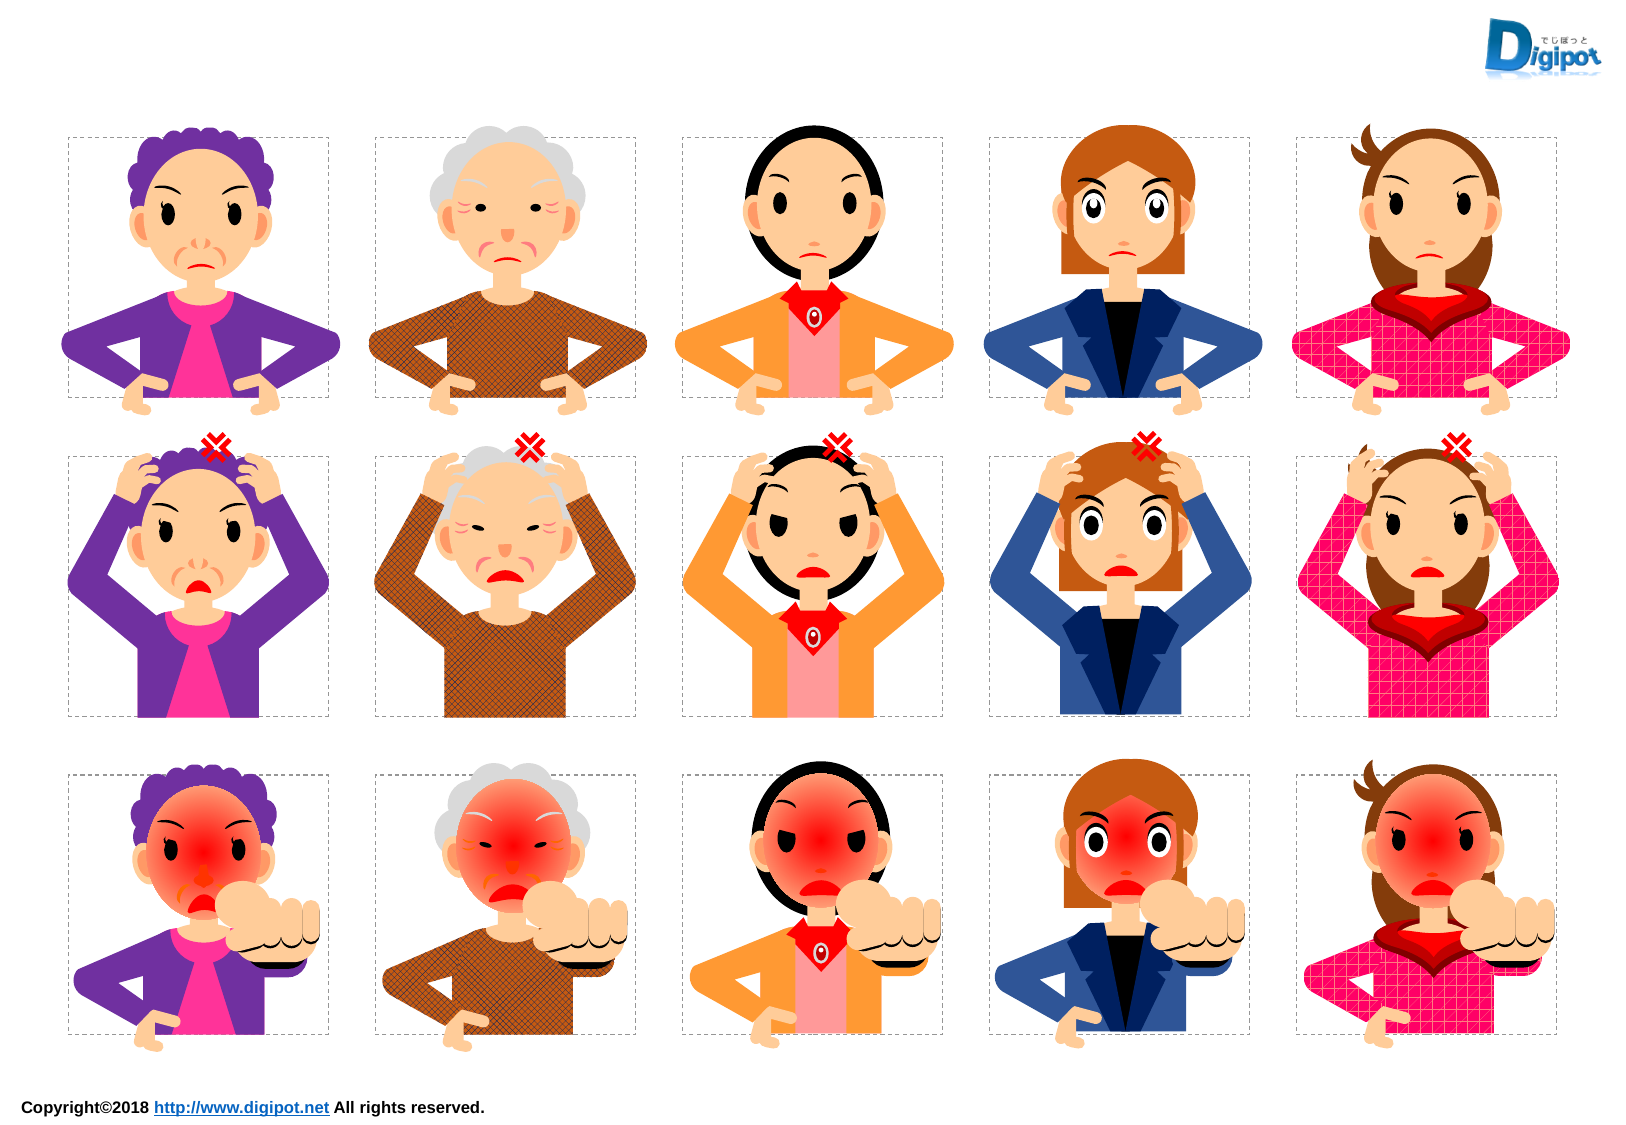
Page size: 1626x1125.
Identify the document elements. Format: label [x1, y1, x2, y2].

text_box [373, 125, 643, 416]
text_box [679, 125, 949, 416]
text_box [1306, 432, 1550, 718]
text_box [1308, 759, 1555, 1049]
text_box [73, 432, 323, 718]
text_box [66, 127, 336, 416]
text_box [383, 432, 627, 718]
text_box [688, 432, 939, 718]
text_box [996, 431, 1246, 715]
text_box [694, 761, 941, 1049]
text_box [78, 764, 320, 1052]
text_box [988, 127, 1258, 416]
picture [1485, 18, 1602, 82]
text_box [387, 763, 628, 1052]
text_box [999, 761, 1245, 1049]
text_box [1296, 123, 1566, 416]
